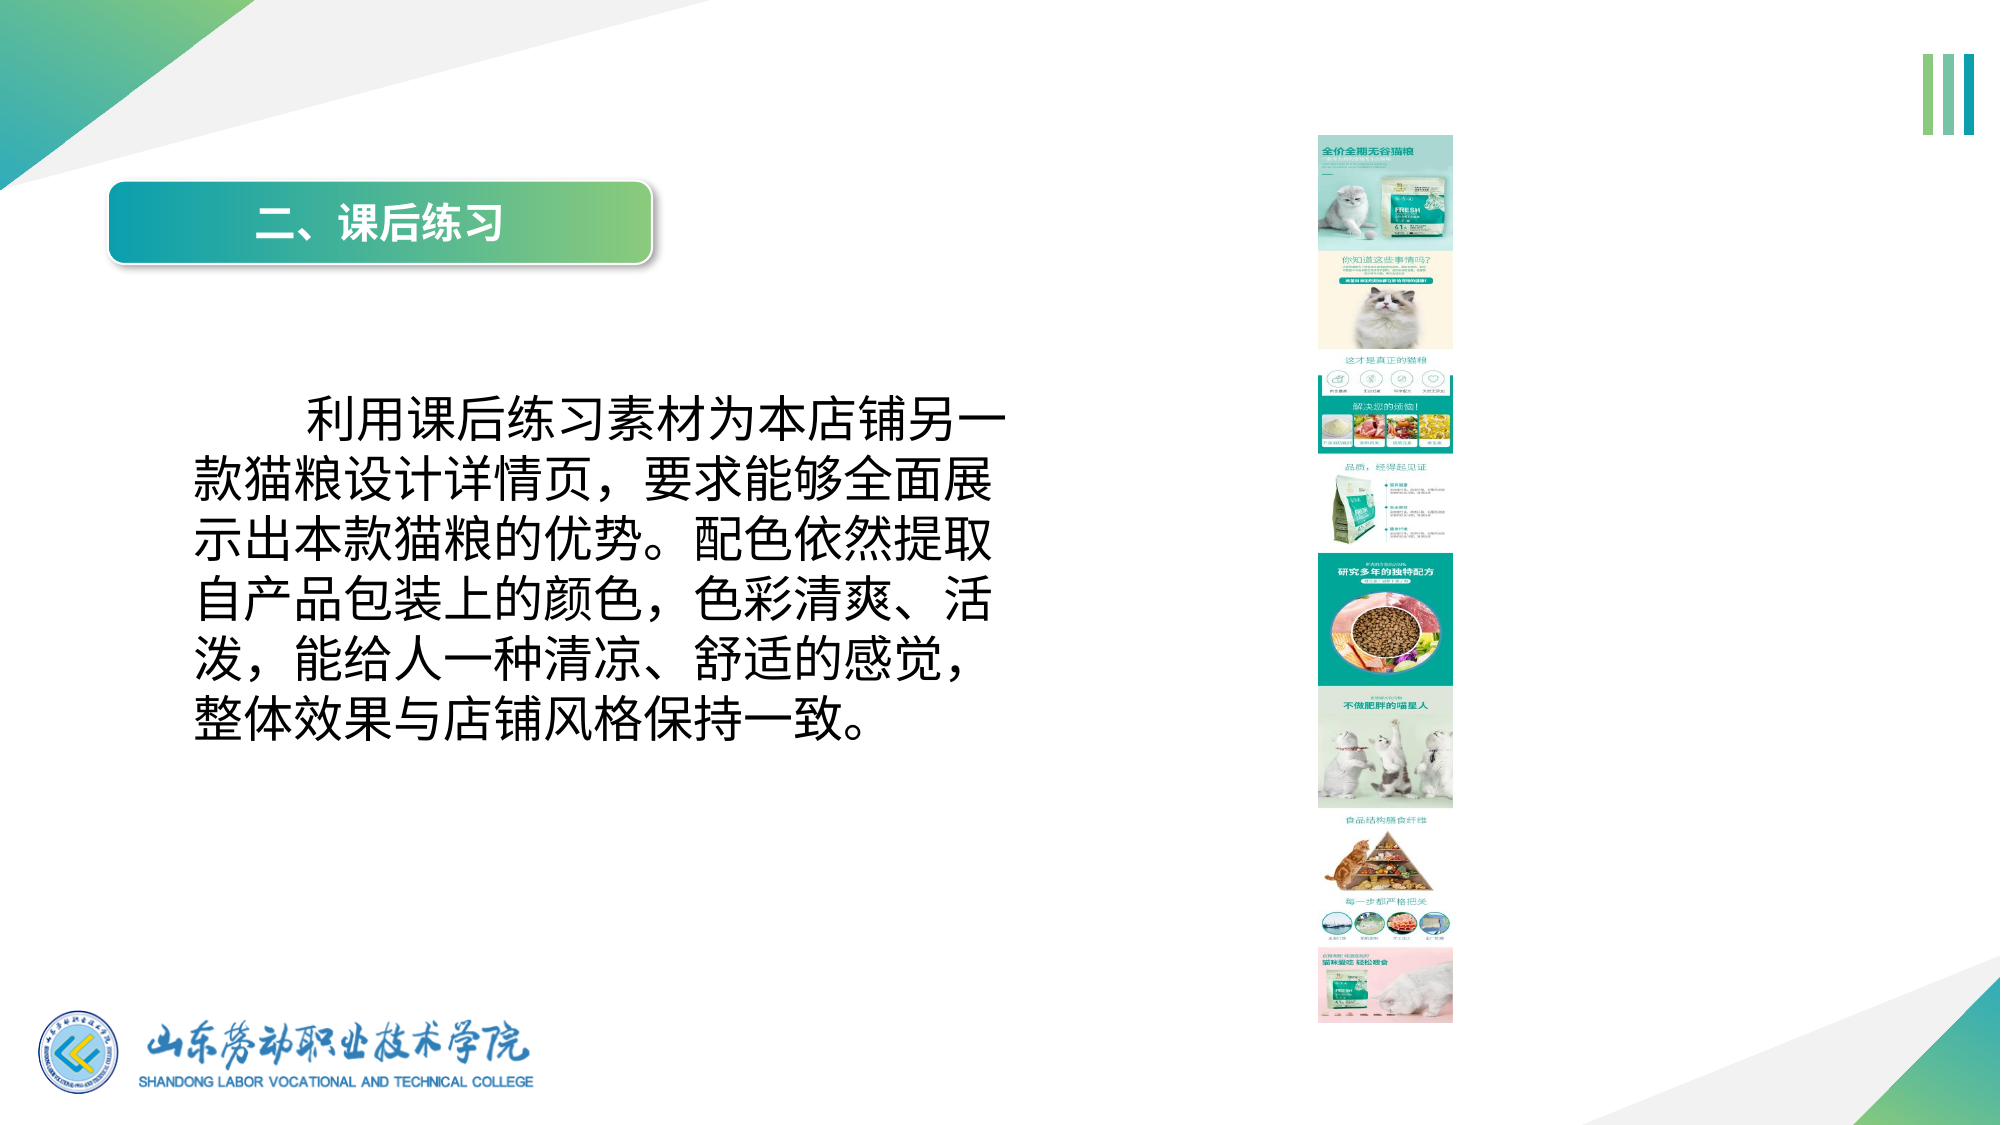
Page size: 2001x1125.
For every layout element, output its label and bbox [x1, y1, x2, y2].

picture [1318, 135, 1453, 1024]
text_box [0, 0, 2000, 1125]
picture [38, 1010, 550, 1094]
text_box [107, 180, 653, 264]
text_box [1928, 54, 1969, 136]
